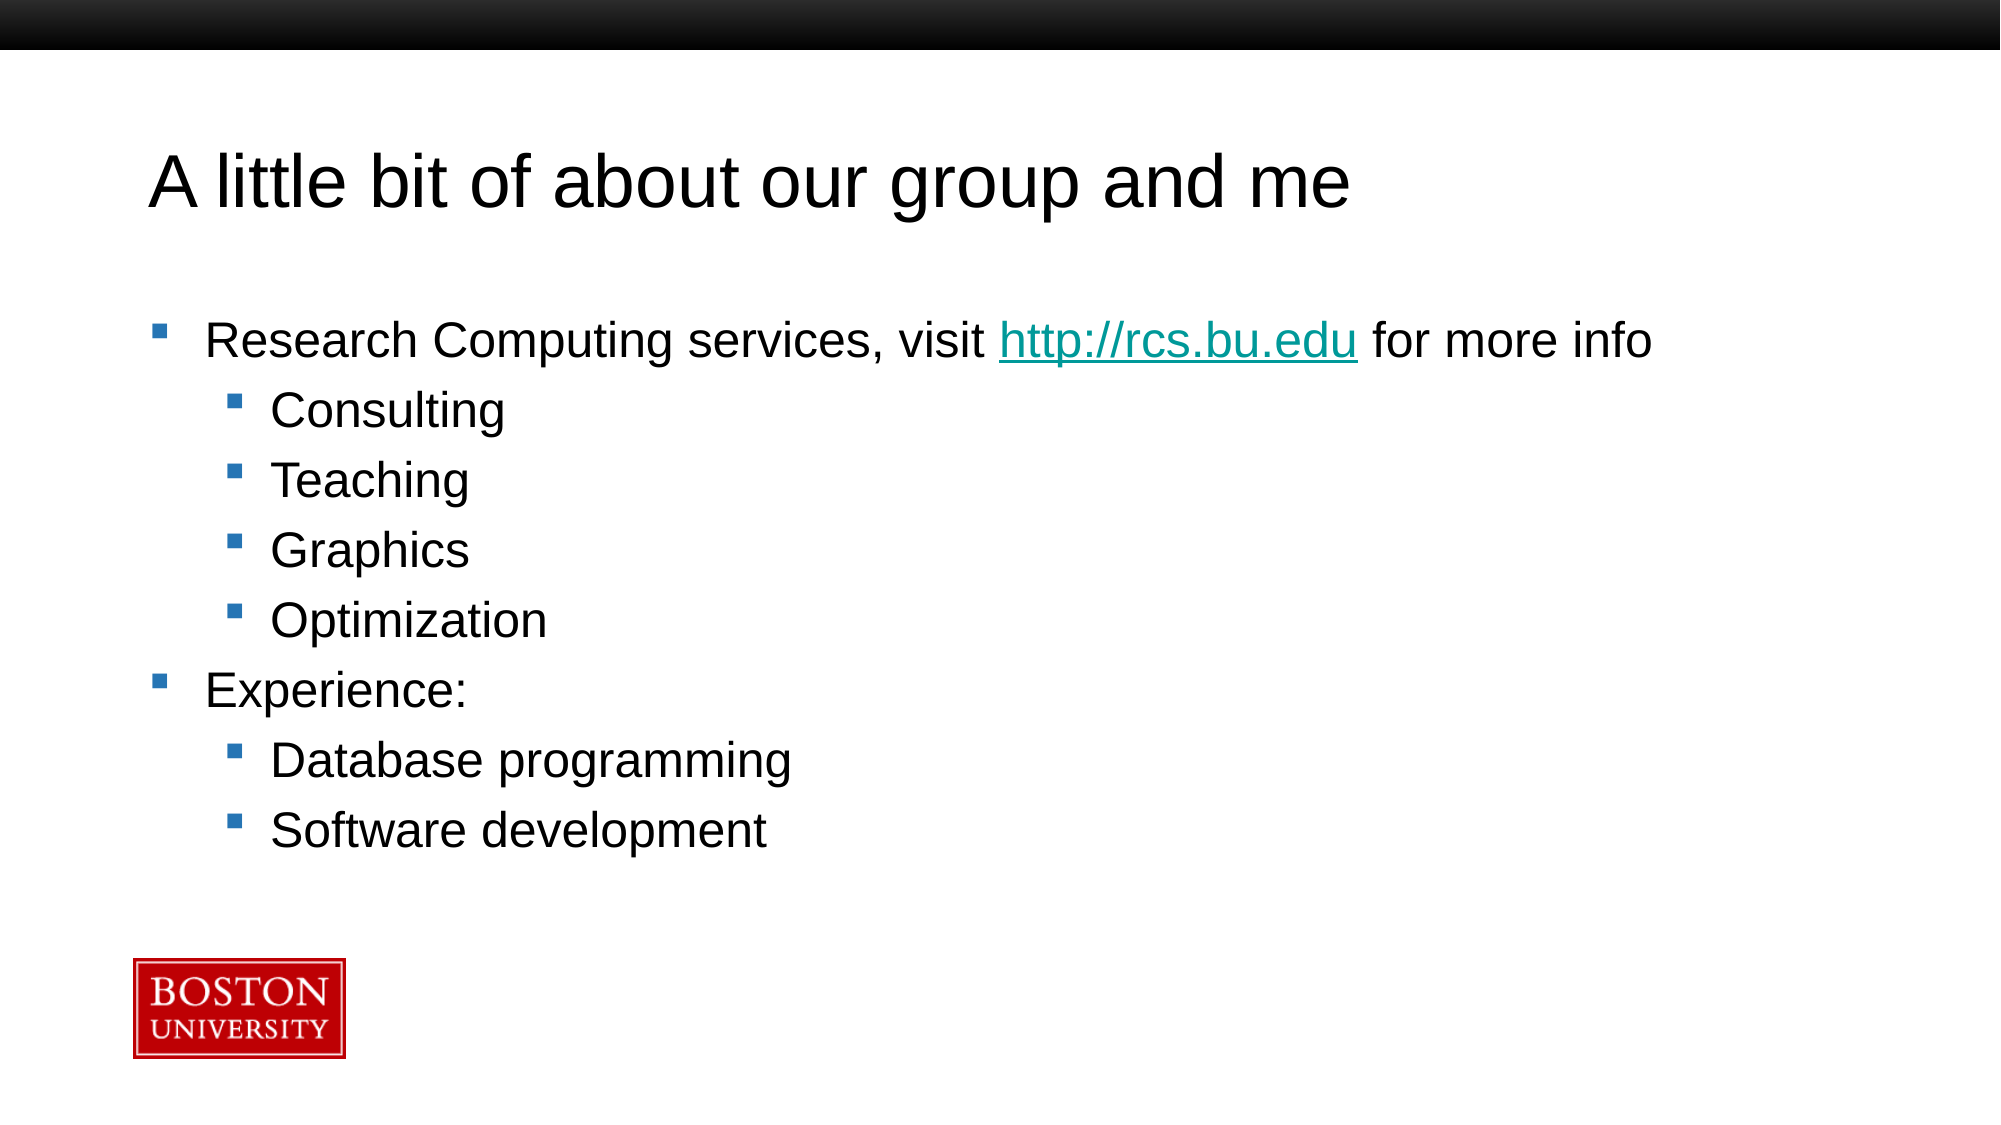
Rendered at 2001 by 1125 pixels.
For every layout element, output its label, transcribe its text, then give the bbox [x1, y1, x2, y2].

picture [133, 958, 346, 1059]
list Research Computing services, visit http://rcs.bu.edu for more info Consulting Teaching Graphics Optimization Experience: Database programming Software development [133, 299, 1867, 938]
title A little bit of about our group and me [133, 125, 1867, 238]
